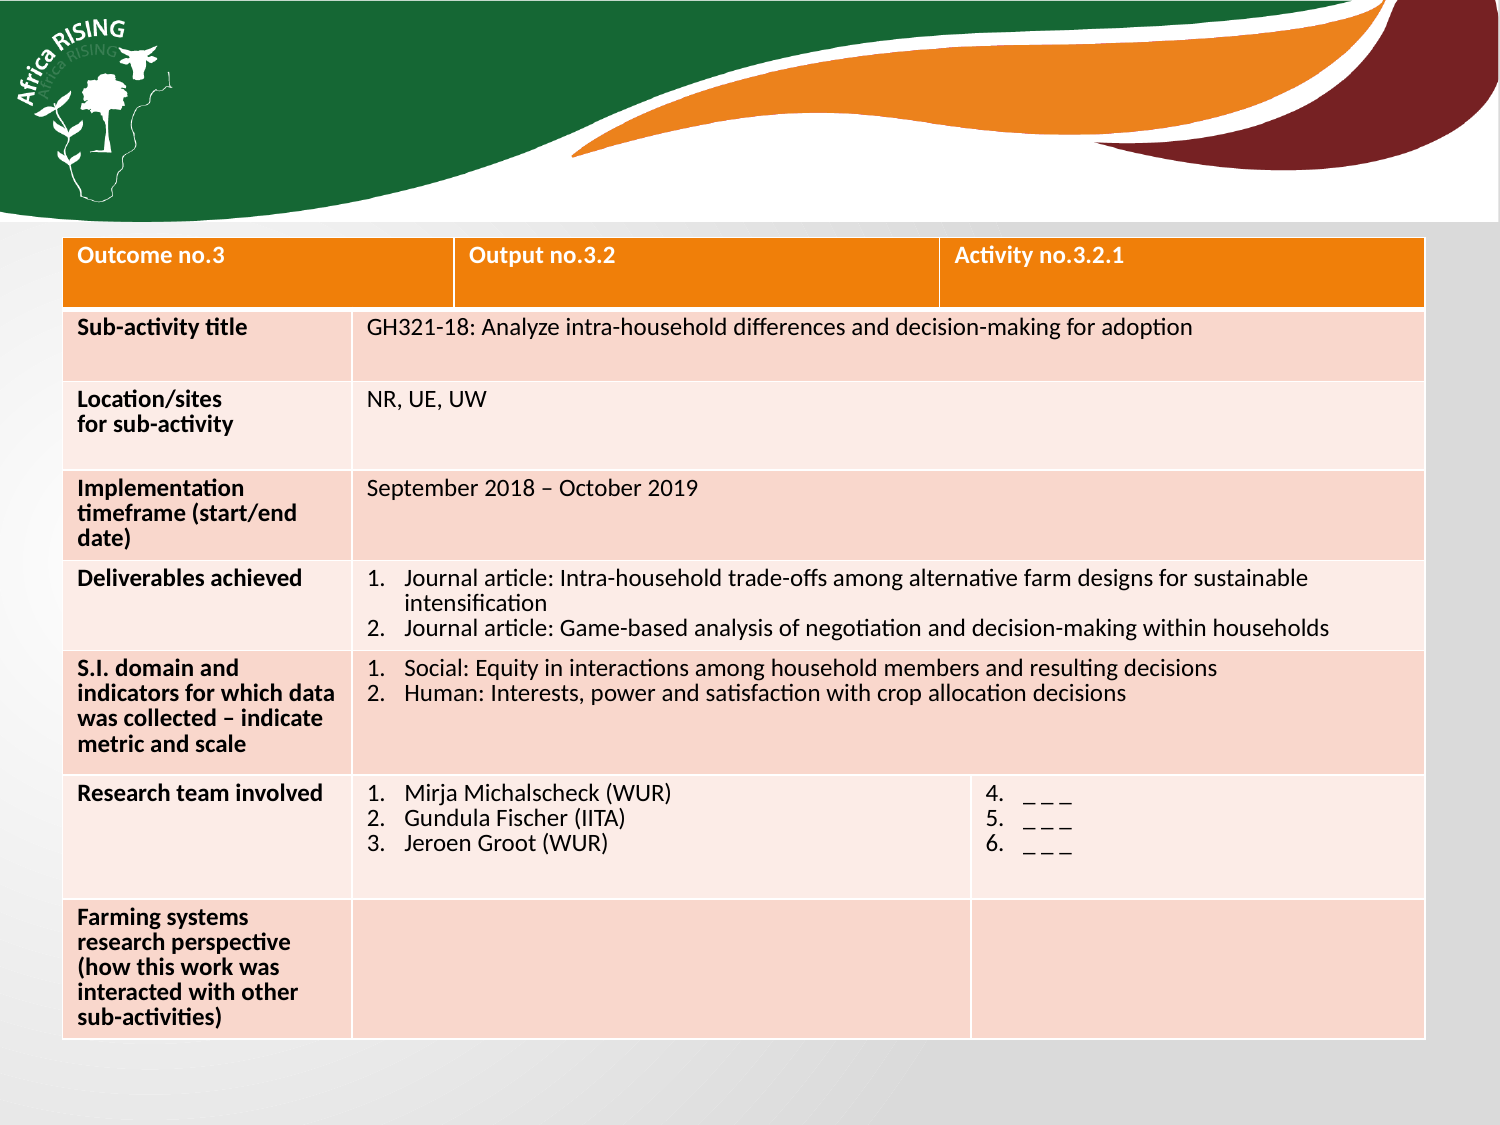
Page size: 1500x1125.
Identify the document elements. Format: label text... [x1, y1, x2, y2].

table_cell _ _ _ _ _ _ _ _ _ [972, 776, 1424, 898]
table_cell NR, UE, UW [353, 382, 1424, 469]
table_cell GH321-18: Analyze intra-household differences and decision-making for adoption [353, 312, 1424, 381]
table_cell Social: Equity in interactions among household members and resulting decisions Human: Interests, power and satisfaction with crop allocation decisions [353, 651, 1424, 774]
table_cell [972, 900, 1424, 1038]
table_cell Research team involved [63, 776, 351, 898]
table_cell Farming systems research perspective (how this work was interacted with other sub-activities) [63, 900, 351, 1038]
table_header Outcome no.3 [63, 238, 453, 307]
table_cell Mirja Michalscheck (WUR) Gundula Fischer (IITA) Jeroen Groot (WUR) [353, 776, 970, 898]
table_cell [353, 900, 970, 1038]
table_cell S.I. domain and indicators for which data was collected – indicate metric and scale [63, 651, 351, 774]
table_cell Sub-activity title [63, 312, 351, 381]
table_cell Deliverables achieved [63, 561, 351, 650]
table_cell Implementation timeframe (start/end date) [63, 471, 351, 560]
table_cell Journal article: Intra-household trade-offs among alternative farm designs for sustainable intensification Journal article: Game-based analysis of negotiation and decision-making within households [353, 561, 1424, 650]
table_header Output no.3.2 [455, 238, 939, 307]
picture [0, 0, 1499, 222]
table_cell September 2018 – October 2019 [353, 471, 1424, 560]
table_cell Location/sites for sub-activity [63, 382, 351, 469]
table_header Activity no.3.2.1 [940, 238, 1424, 307]
